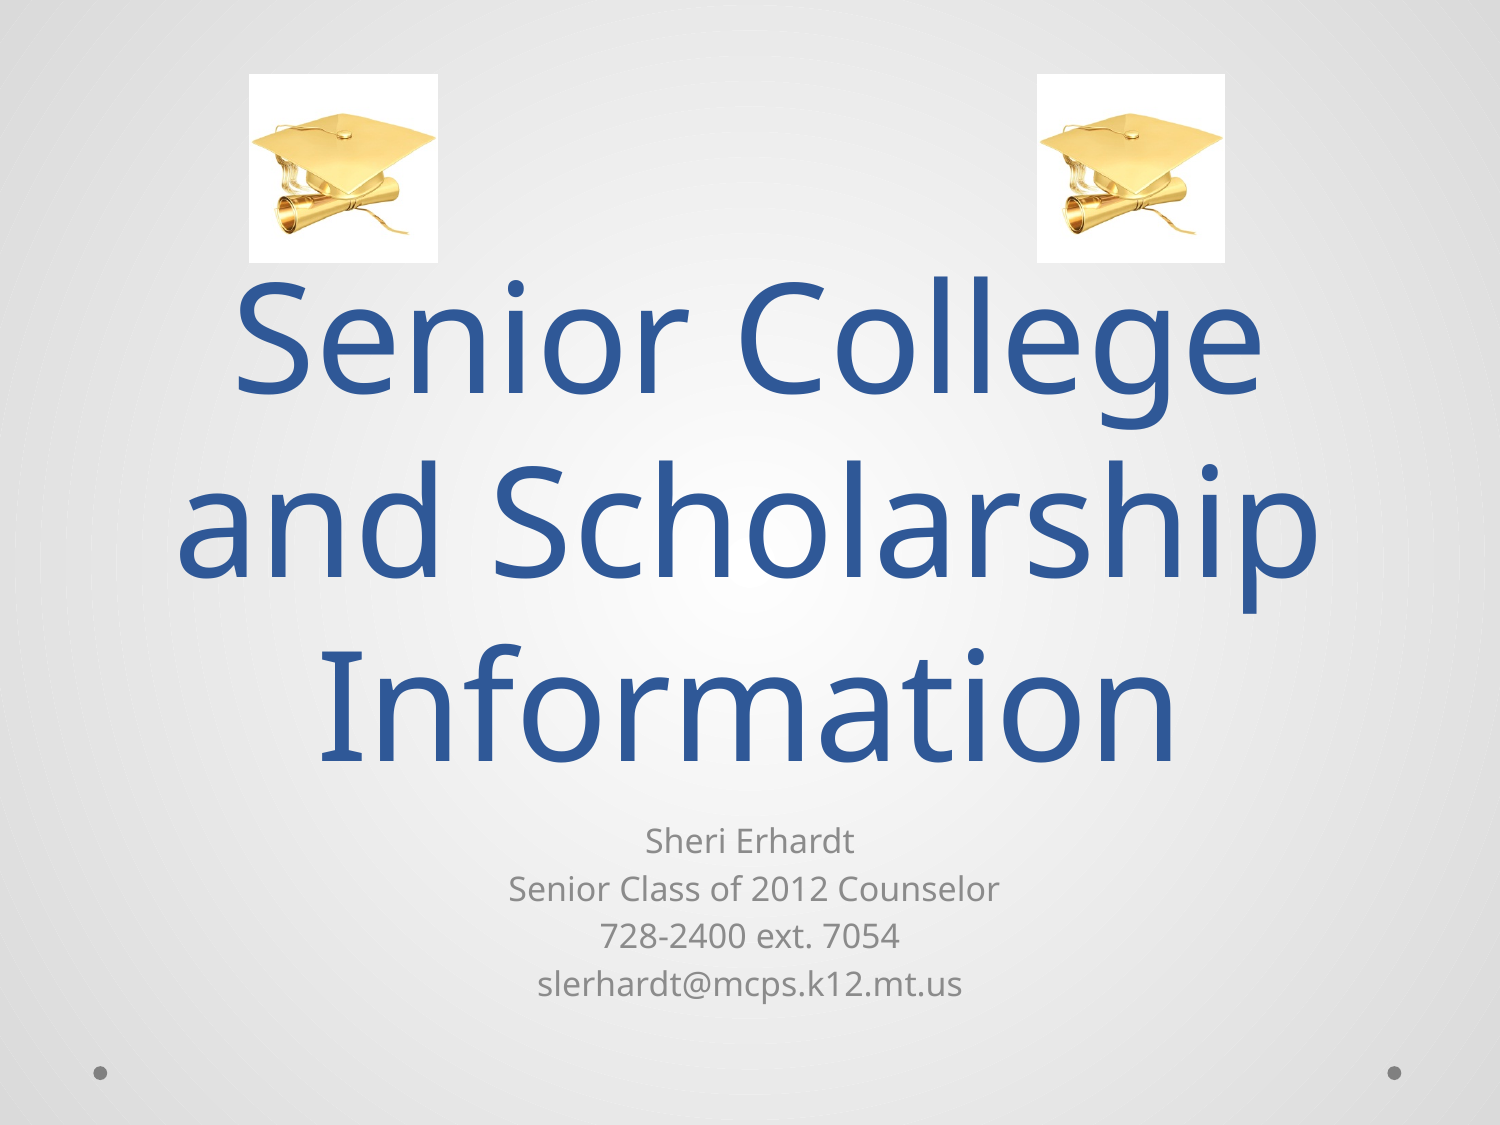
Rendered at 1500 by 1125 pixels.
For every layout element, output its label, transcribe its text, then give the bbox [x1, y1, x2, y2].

subtitle Sheri Erhardt Senior Class of 2012 Counselor 728-2400 ext. 7054 slerhardt@mcps.k12.mt.us [225, 812, 1275, 1013]
title Senior College and Scholarship Information [112, 99, 1388, 800]
picture [249, 74, 438, 263]
picture [1037, 74, 1226, 263]
